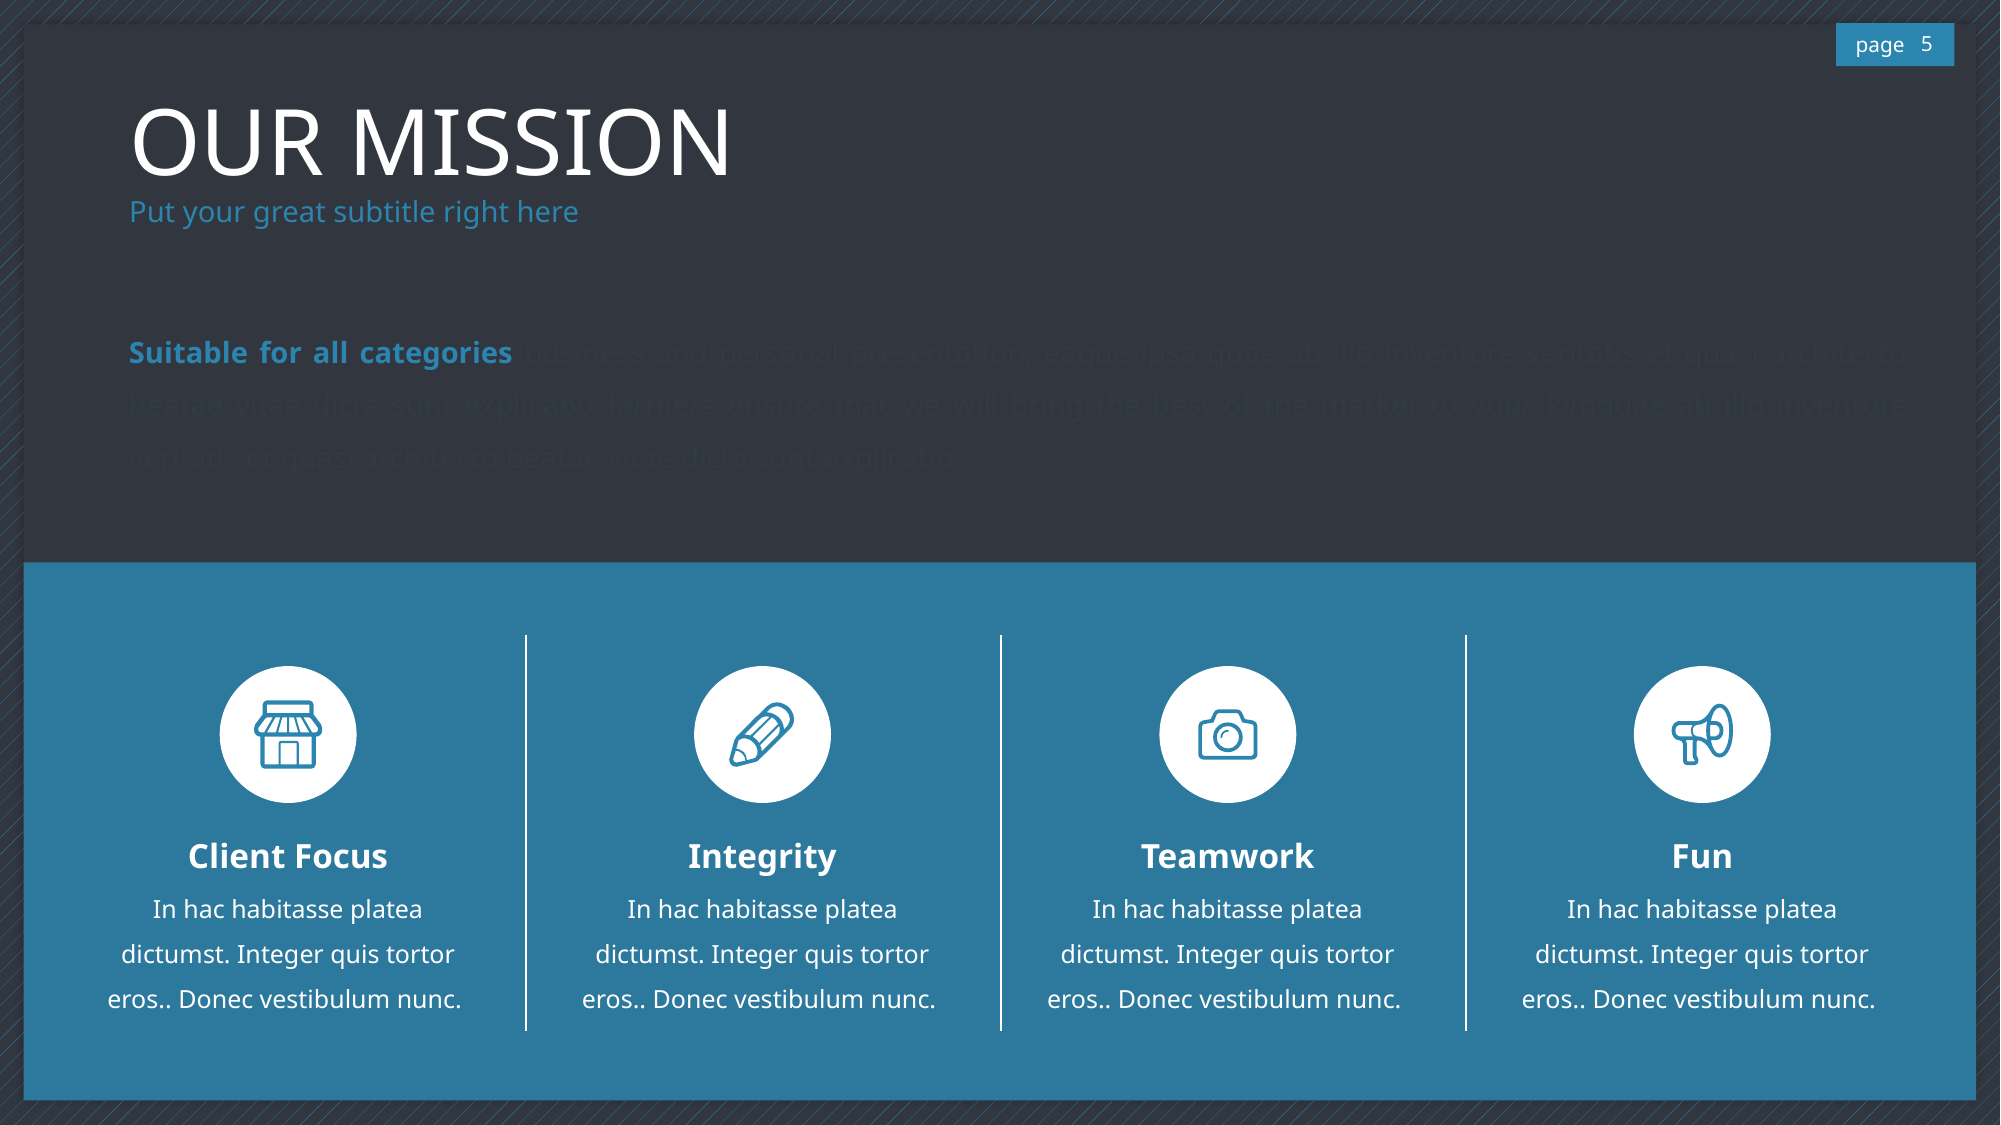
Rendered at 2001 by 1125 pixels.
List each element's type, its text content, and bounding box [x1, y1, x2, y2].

slide_number 5 [1855, 22, 1948, 68]
title OUR MISSION [114, 64, 1840, 190]
text_box Suitable for all categories business and personal presentation, eaque ipsa quae ab illo inventore veritatis et quasi architecto beatae vitae dicta sunt explicabo farmers ensure that we will bring the best of the market to your kimquae ab illo inventore veritatis et quasi architecto beatae vitae dicta sunt explicabo [114, 309, 1923, 482]
picture [23, 562, 1977, 1101]
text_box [1198, 709, 1258, 760]
list Put your great subtitle right here [114, 190, 1840, 250]
